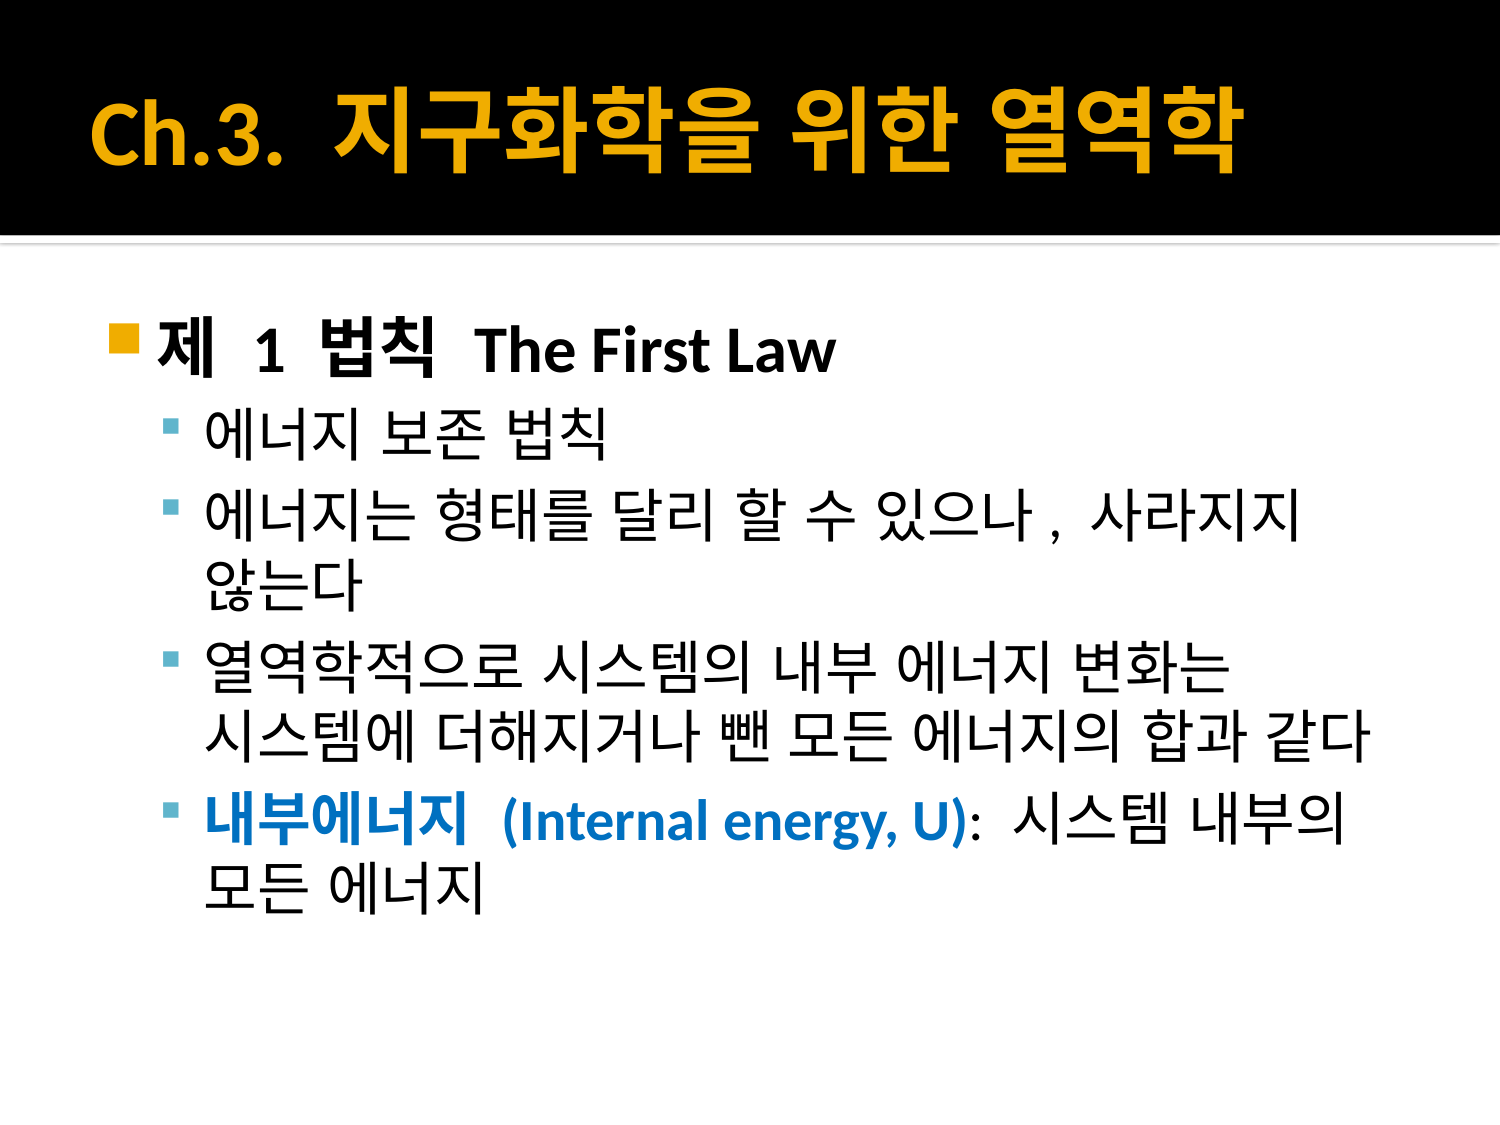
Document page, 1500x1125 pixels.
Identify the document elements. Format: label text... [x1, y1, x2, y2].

list 제 1 법칙 The First Law 에너지 보존 법칙 에너지는 형태를 달리 할 수 있으나, 사라지지 않는다 열역학적으로 시스템의 내부 에너지 변화는 시스템에 더해지거나 뺀 모든 에너지의 합과 같다 내부에너지 (Internal energy, U): 시스템 내부의 모든 에너지 [75, 291, 1425, 1050]
title Ch.3. 지구화학을 위한 열역학 [75, 25, 1425, 231]
